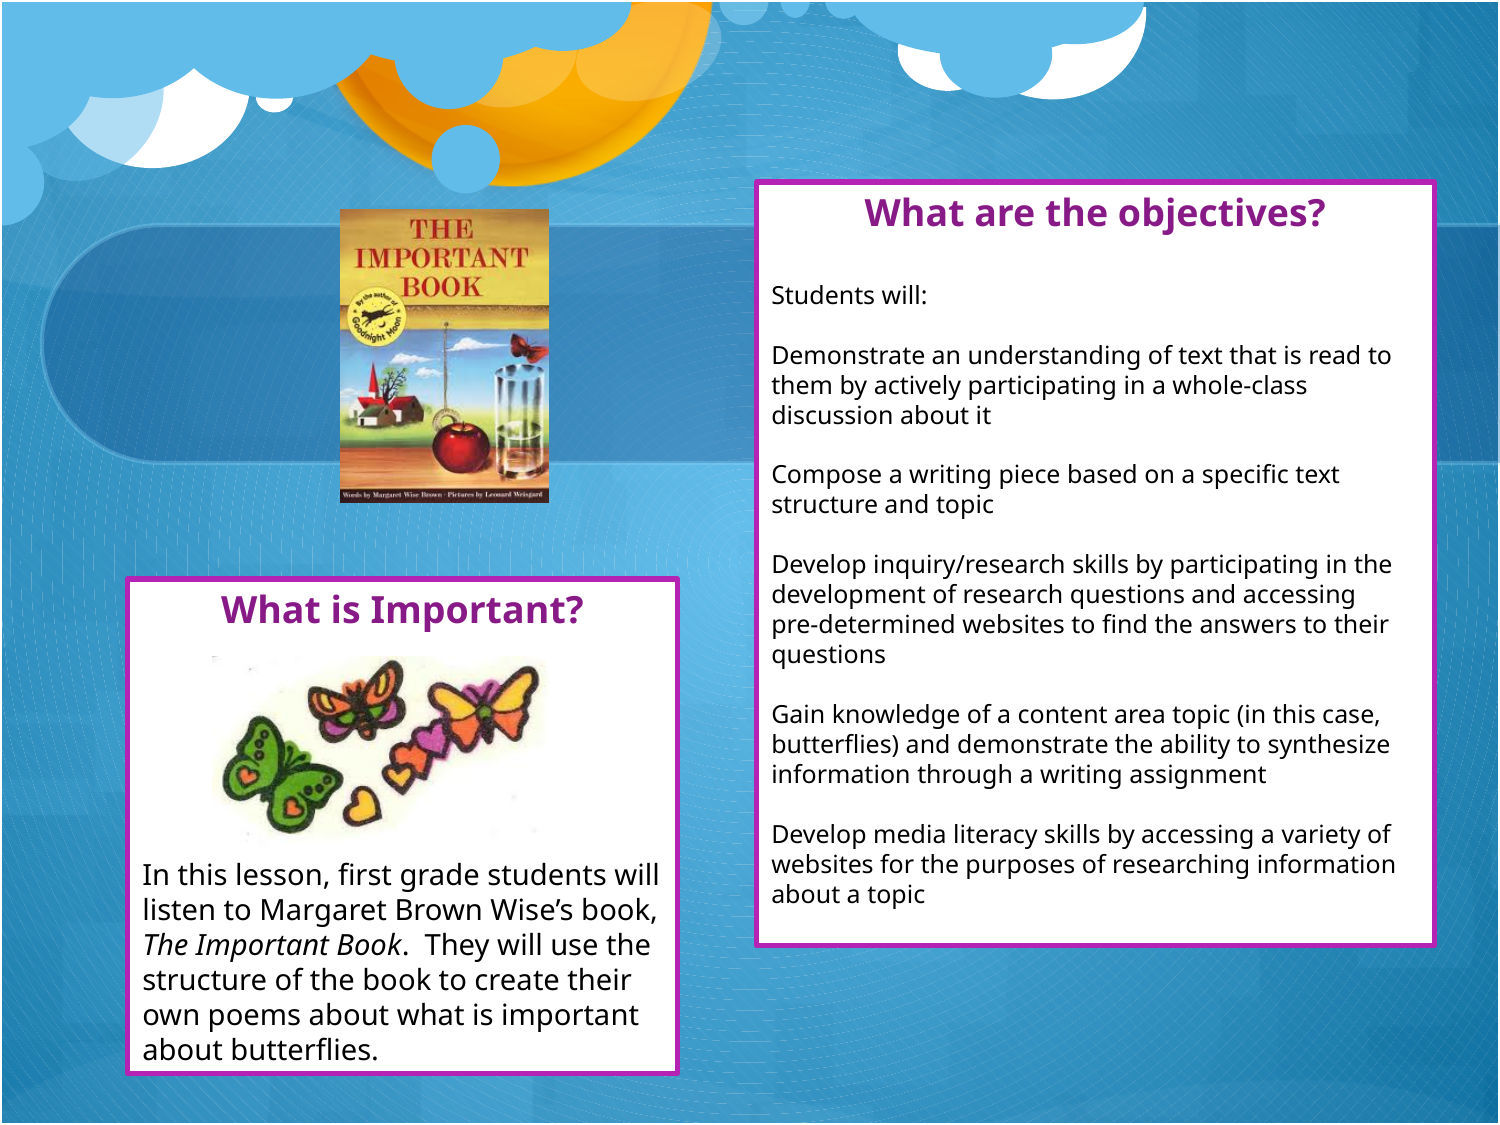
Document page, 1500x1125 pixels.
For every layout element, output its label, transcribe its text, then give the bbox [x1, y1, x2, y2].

picture [1437, 228, 1497, 460]
text_box What are the objectives? Students will: Demonstrate an understanding of text that is read to them by actively participating in a whole-class discussion about it Compose a writing piece based on a specific text structure and topic Develop inquiry/research skills by participating in the development of research questions and accessing pre-determined websites to find the answers to their questions Gain knowledge of a content area topic (in this case, butterflies) and demonstrate the ability to synthesize information through a writing assignment Develop media literacy skills by accessing a variety of websites for the purposes of researching information about a topic [754, 179, 1437, 948]
picture [2, 2, 1498, 1123]
text_box [89, 548, 728, 609]
text_box What is Important? In this lesson, first grade students will listen to Margaret Brown Wise’s book, The Important Book. They will use the structure of the book to create their own poems about what is important about butterflies. [125, 576, 680, 1076]
